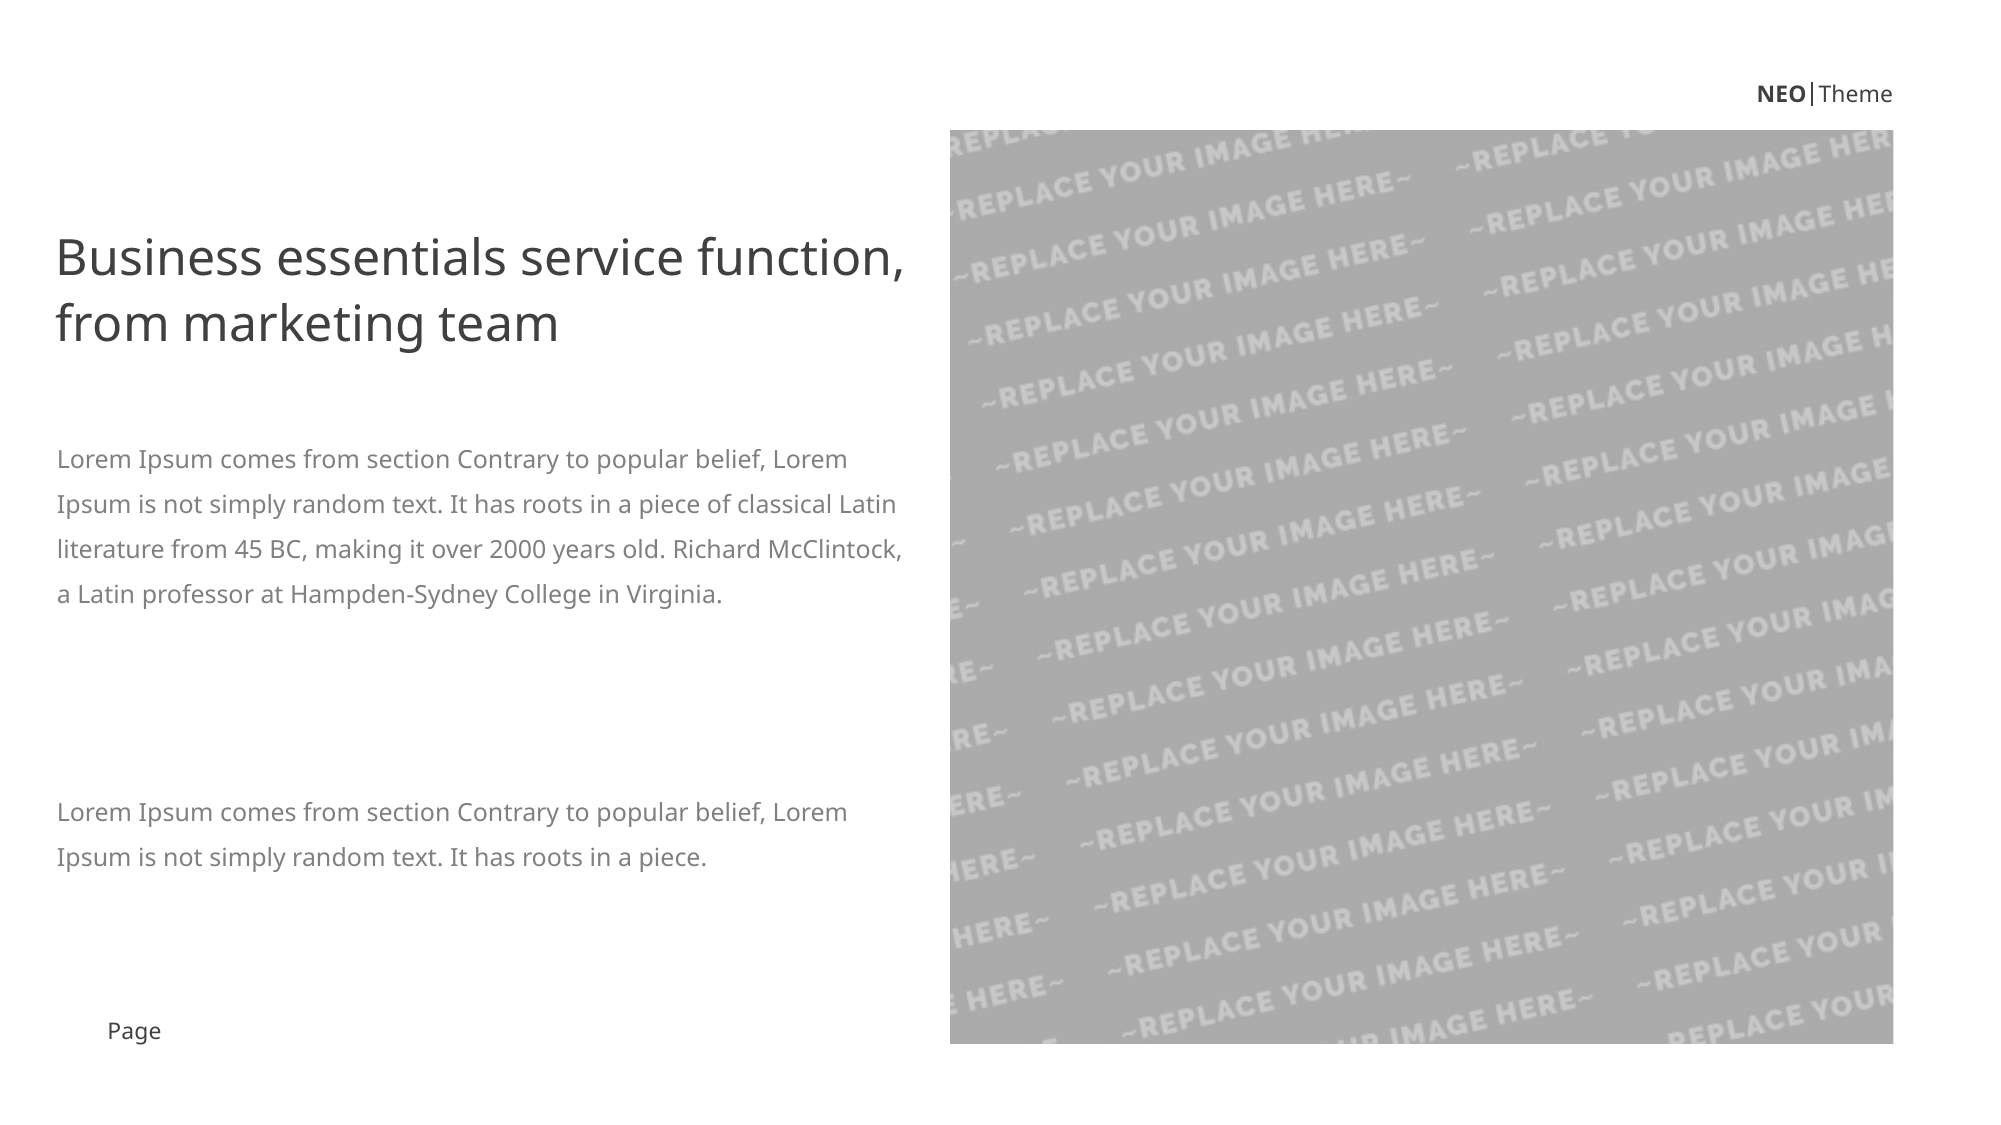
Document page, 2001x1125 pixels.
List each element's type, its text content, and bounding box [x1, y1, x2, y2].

text_box Lorem Ipsum comes from section Contrary to popular belief, Lorem Ipsum is not simply random text. It has roots in a piece. [42, 774, 921, 879]
text_box Business essentials service function, from marketing team [41, 218, 922, 359]
text_box Lorem Ipsum comes from section Contrary to popular belief, Lorem Ipsum is not simply random text. It has roots in a piece of classical Latin literature from 45 BC, making it over 2000 years old. Richard McClintock, a Latin professor at Hampden-Sydney College in Virginia. [42, 421, 921, 616]
picture [949, 130, 1894, 1044]
